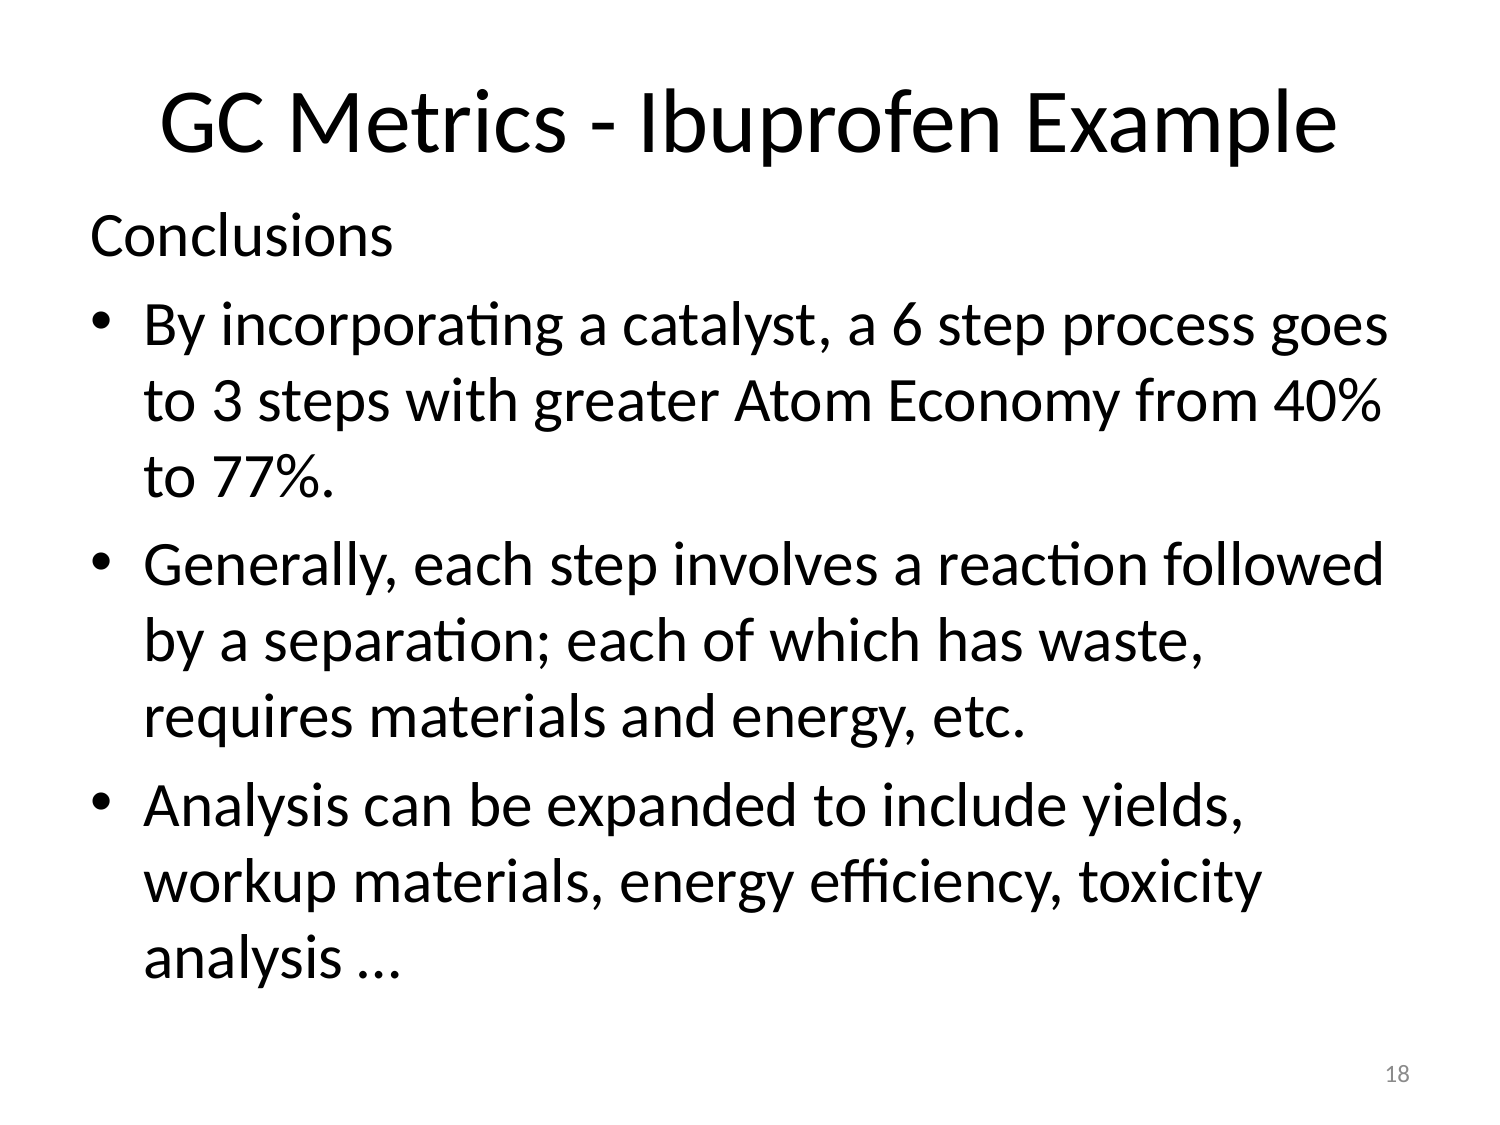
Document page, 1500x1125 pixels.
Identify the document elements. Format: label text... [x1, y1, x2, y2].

list Conclusions By incorporating a catalyst, a 6 step process goes to 3 steps with greater Atom Economy from 40% to 77%. Generally, each step involves a reaction followed by a separation; each of which has waste, requires materials and energy, etc. Analysis can be expanded to include yields, workup materials, energy efficiency, toxicity analysis … [75, 185, 1425, 1005]
title GC Metrics - Ibuprofen Example [75, 45, 1425, 185]
slide_number 18 [1074, 1042, 1425, 1103]
